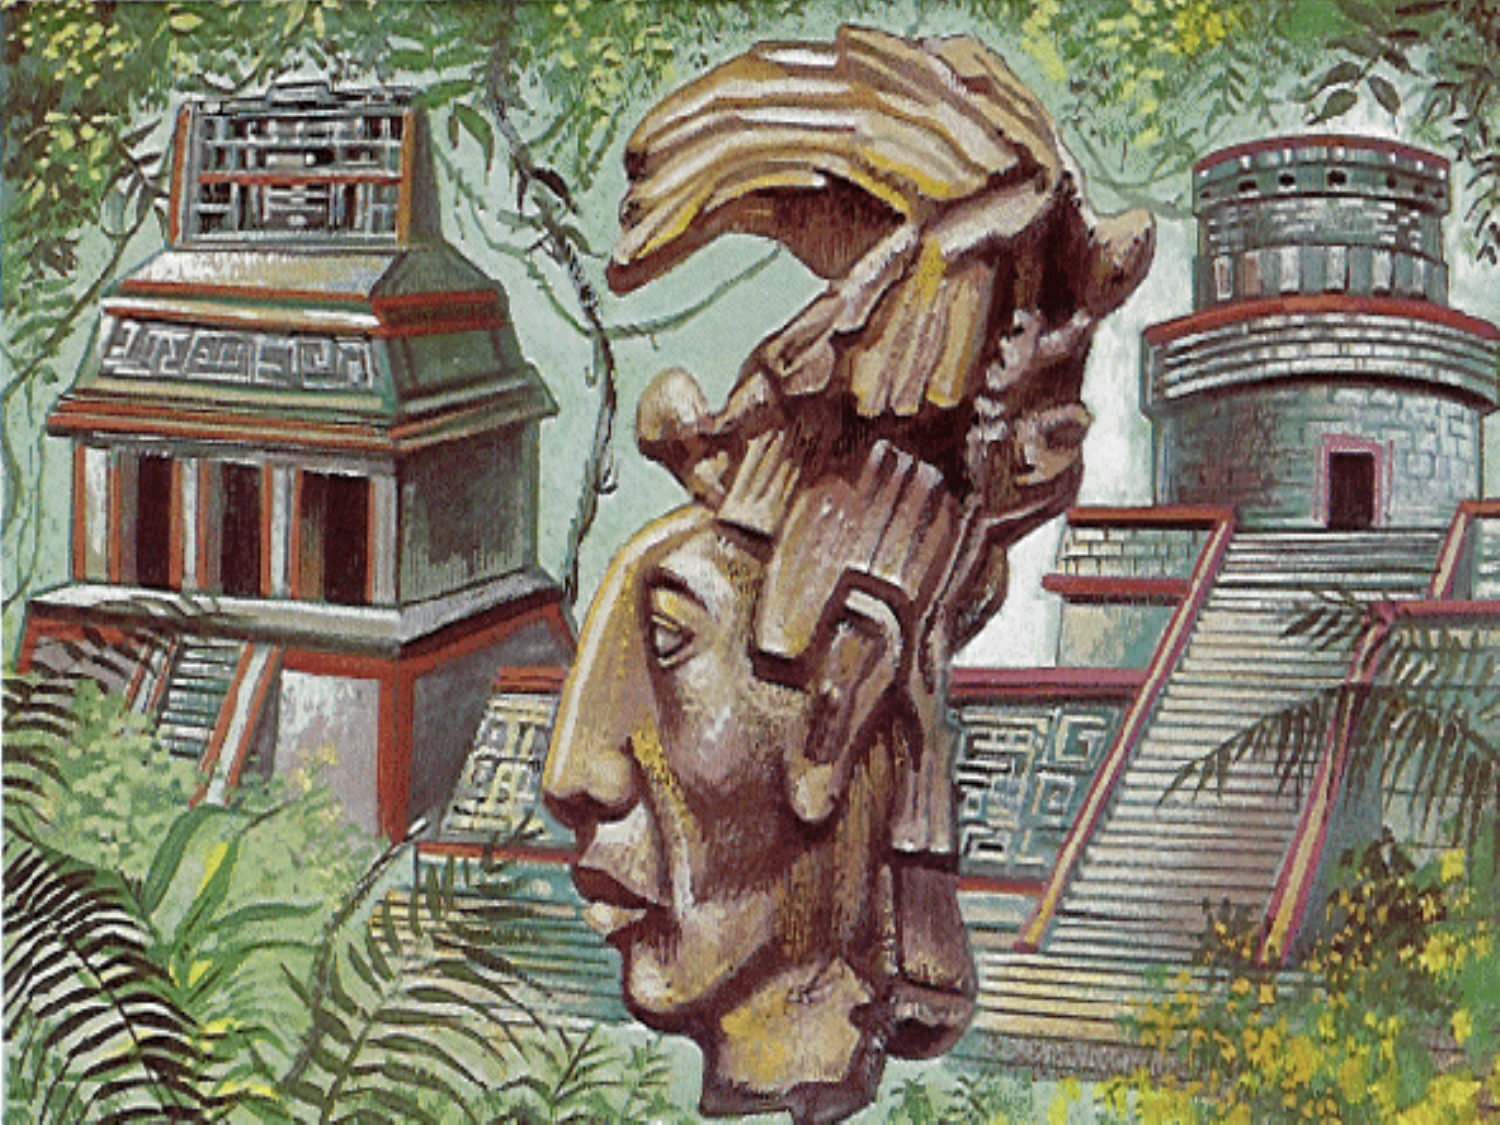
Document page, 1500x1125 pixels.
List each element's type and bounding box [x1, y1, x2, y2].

list [0, 0, 1500, 1125]
